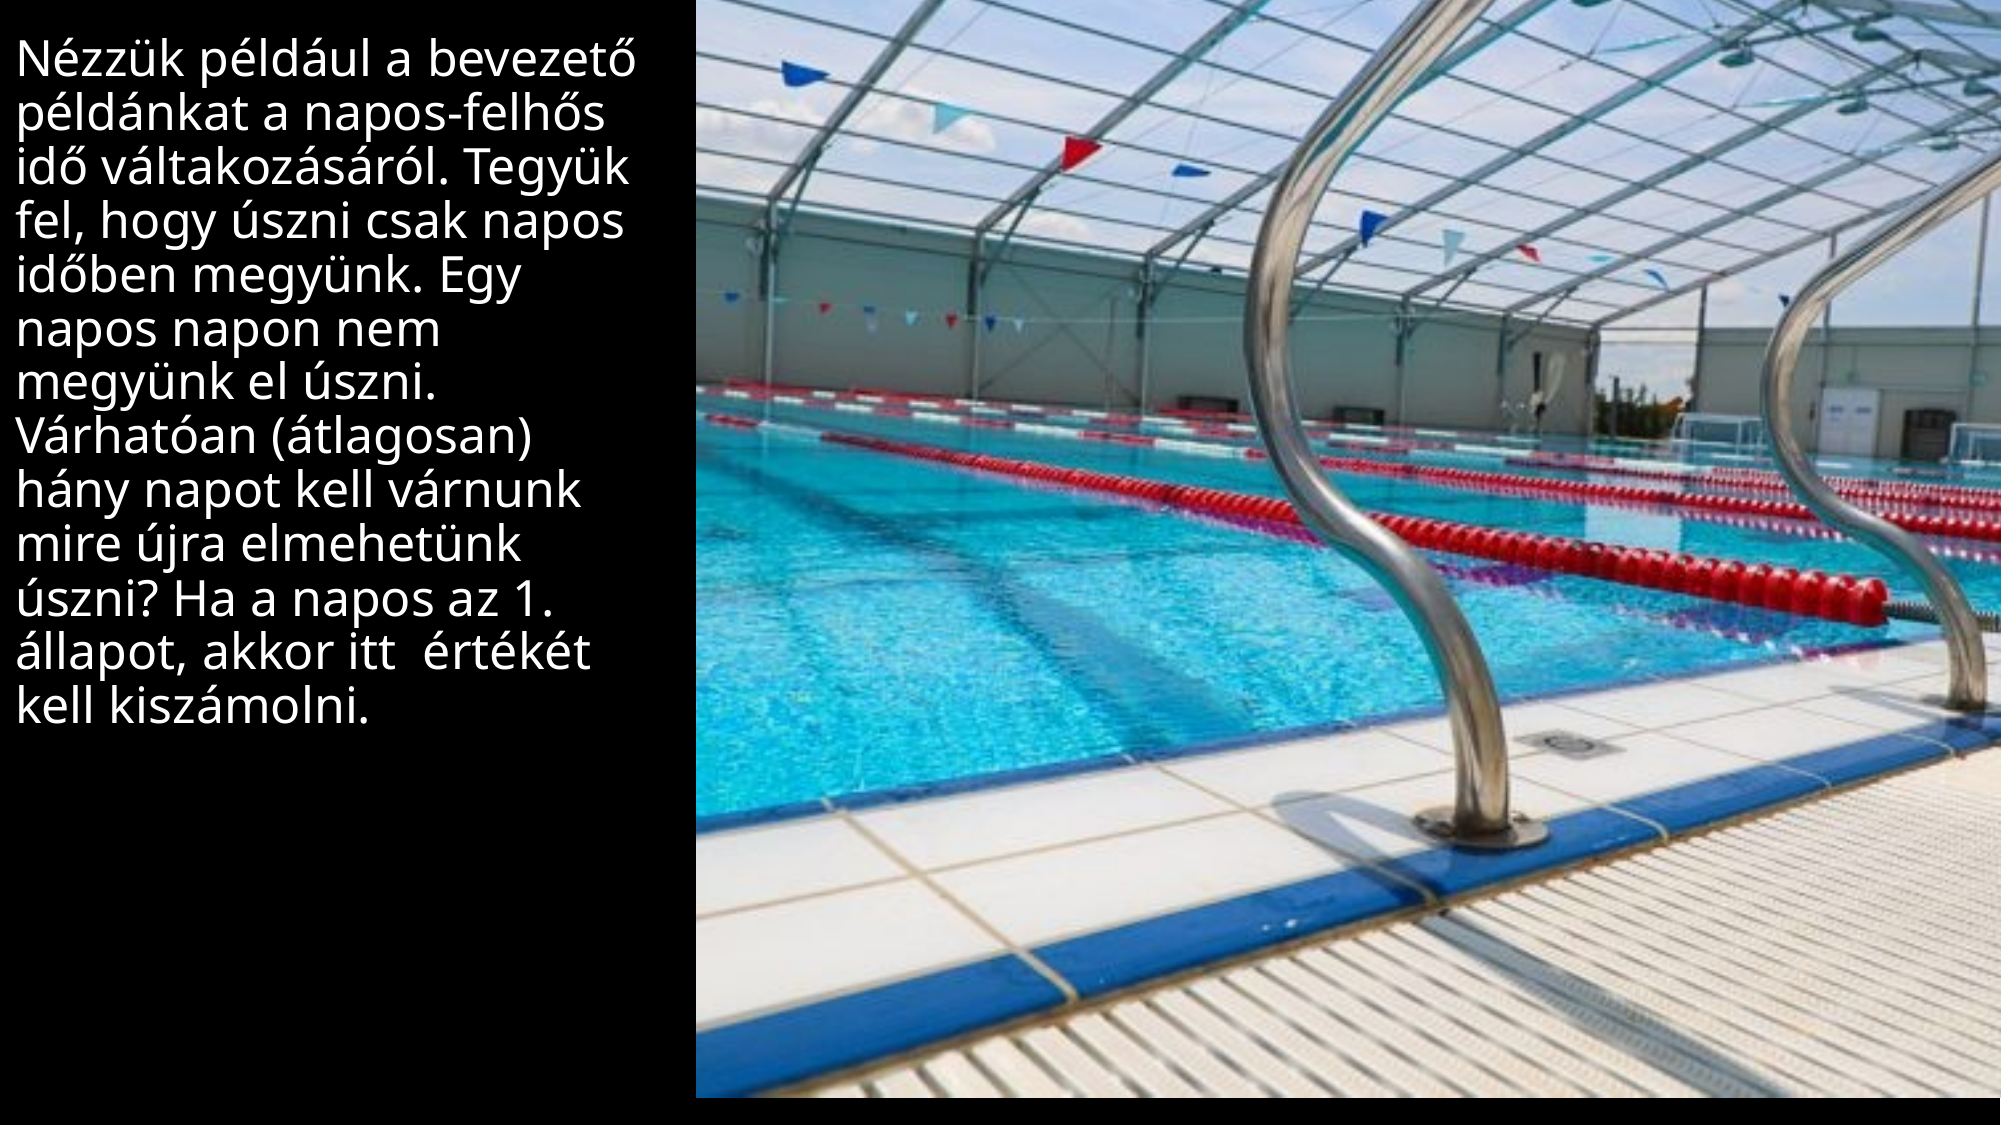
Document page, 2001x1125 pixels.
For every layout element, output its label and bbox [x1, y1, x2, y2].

list [696, 0, 2000, 1098]
